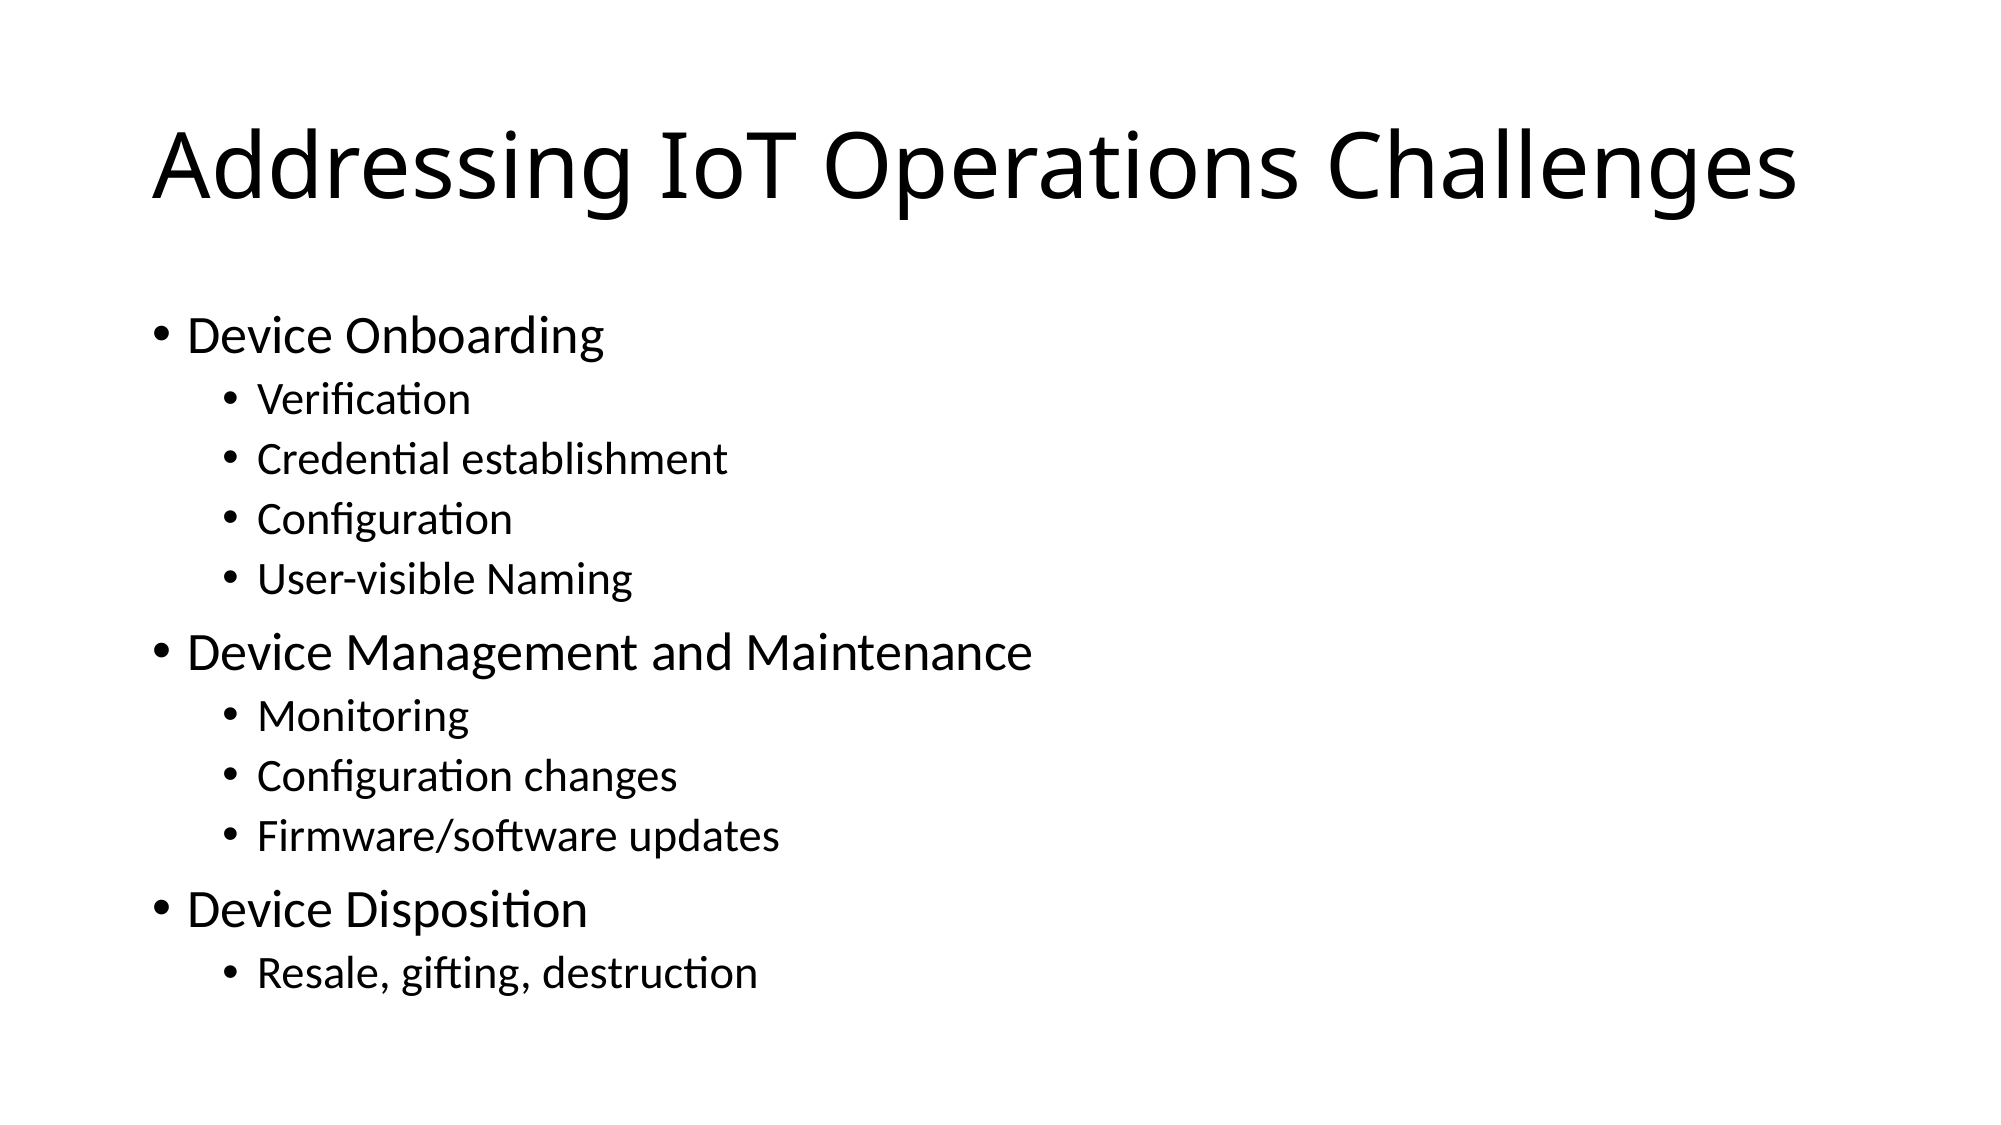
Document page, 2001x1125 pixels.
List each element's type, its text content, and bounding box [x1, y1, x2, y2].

list Device Onboarding Verification Credential establishment Configuration User-visible Naming Device Management and Maintenance Monitoring Configuration changes Firmware/software updates Device Disposition Resale, gifting, destruction [137, 299, 1863, 1014]
title Addressing IoT Operations Challenges [137, 59, 1863, 278]
